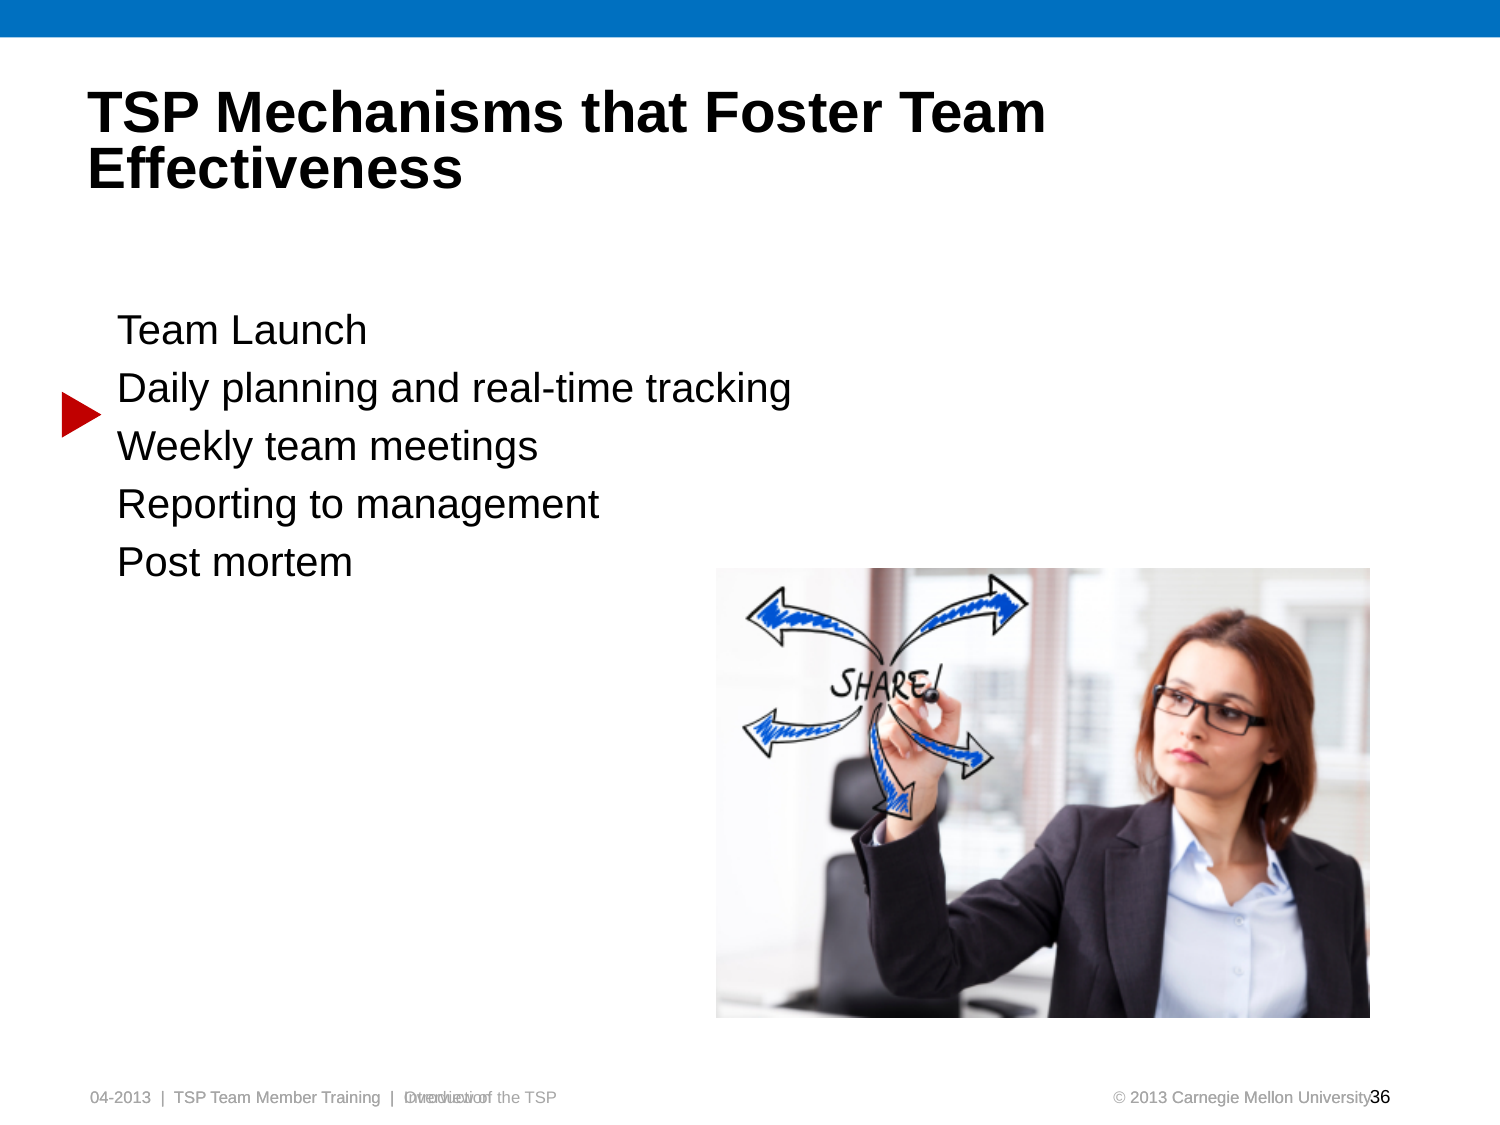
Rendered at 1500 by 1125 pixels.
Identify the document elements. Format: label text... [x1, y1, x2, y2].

picture [716, 568, 1370, 1018]
title TSP Mechanisms that Foster Team Effectiveness [87, 87, 1439, 226]
text_box [61, 391, 102, 438]
list Team Launch Daily planning and real-time tracking Weekly team meetings Reporting to management Post mortem [116, 306, 1469, 1026]
